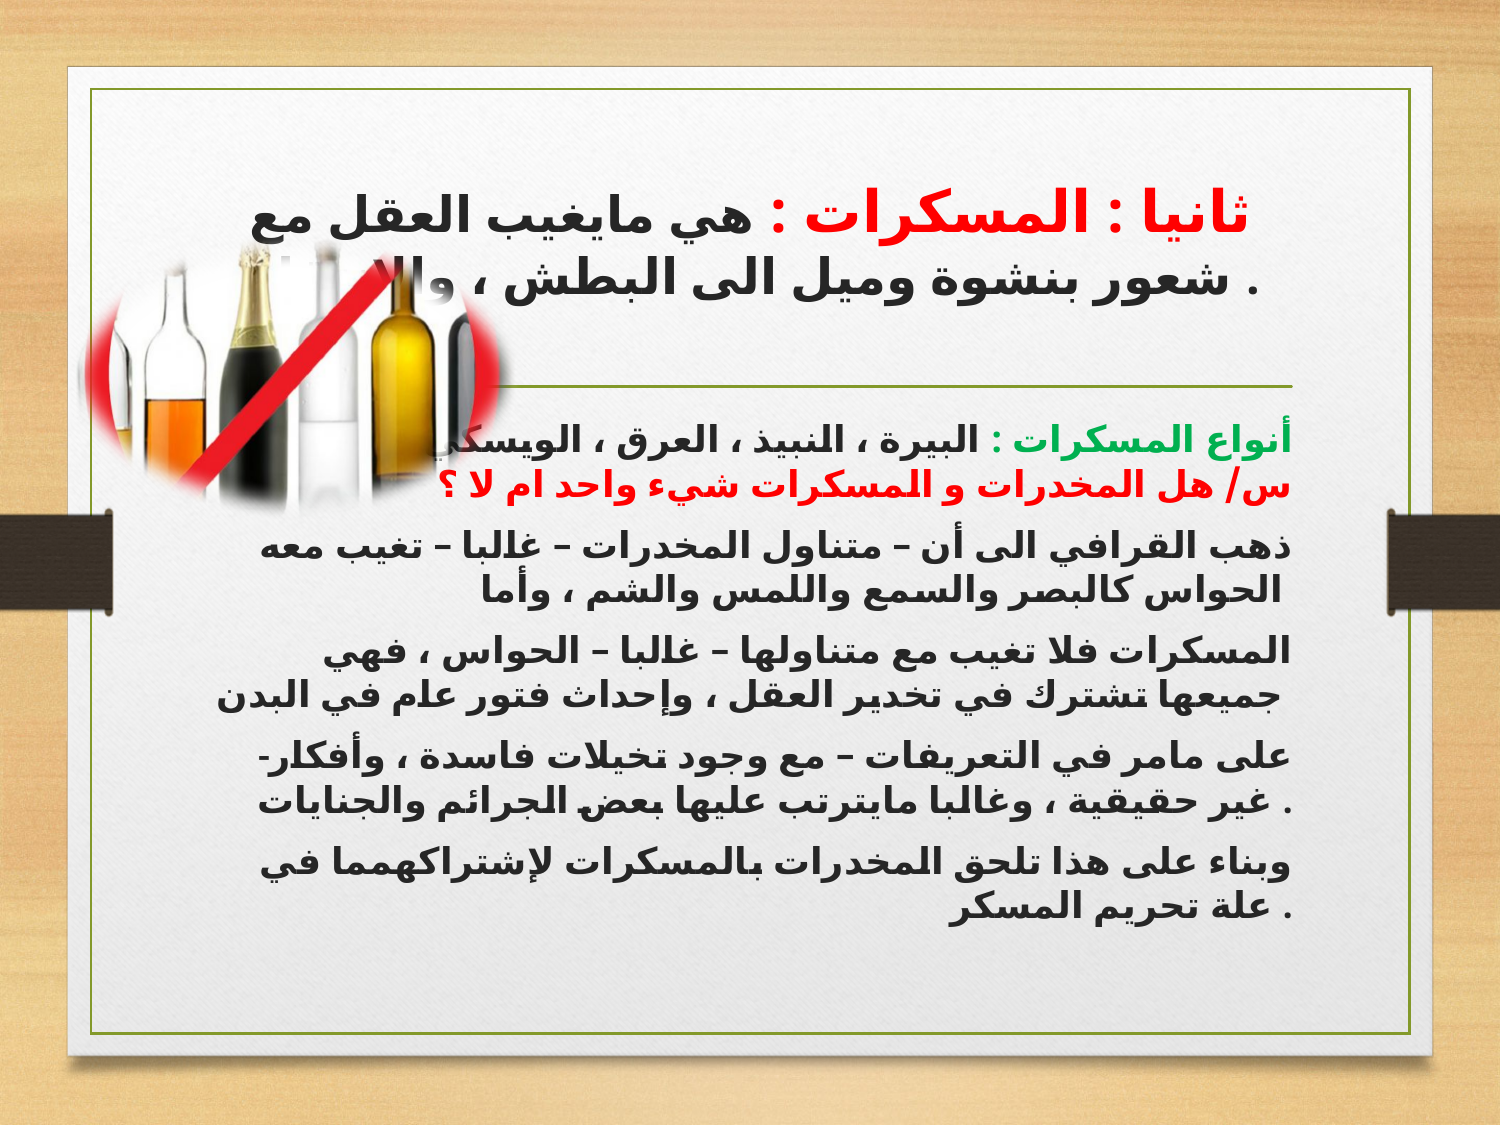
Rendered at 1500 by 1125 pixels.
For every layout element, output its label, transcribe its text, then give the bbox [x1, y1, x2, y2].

title ثانيا : المسكرات : هي مايغيب العقل مع شعور بنشوة وميل الى البطش ، والإنتقام . [193, 162, 1309, 377]
list أنواع المسكرات : البيرة ، النبيذ ، العرق ، الويسكي . س/ هل المخدرات و المسكرات شيء واحد ام لا ؟ ذهب القرافي الى أن – متناول المخدرات – غالبا – تغيب معه الحواس كالبصر والسمع واللمس والشم ، وأما المسكرات فلا تغيب مع متناولها – غالبا – الحواس ، فهي جميعها تشترك في تخدير العقل ، وإحداث فتور عام في البدن -على مامر في التعريفات – مع وجود تخيلات فاسدة ، وأفكار غير حقيقية ، وغالبا مايترتب عليها بعض الجرائم والجنايات . وبناء على هذا تلحق المخدرات بالمسكرات لإشتراكهمما في علة تحريم المسكر . [193, 408, 1309, 974]
picture [0, 0, 1500, 1125]
